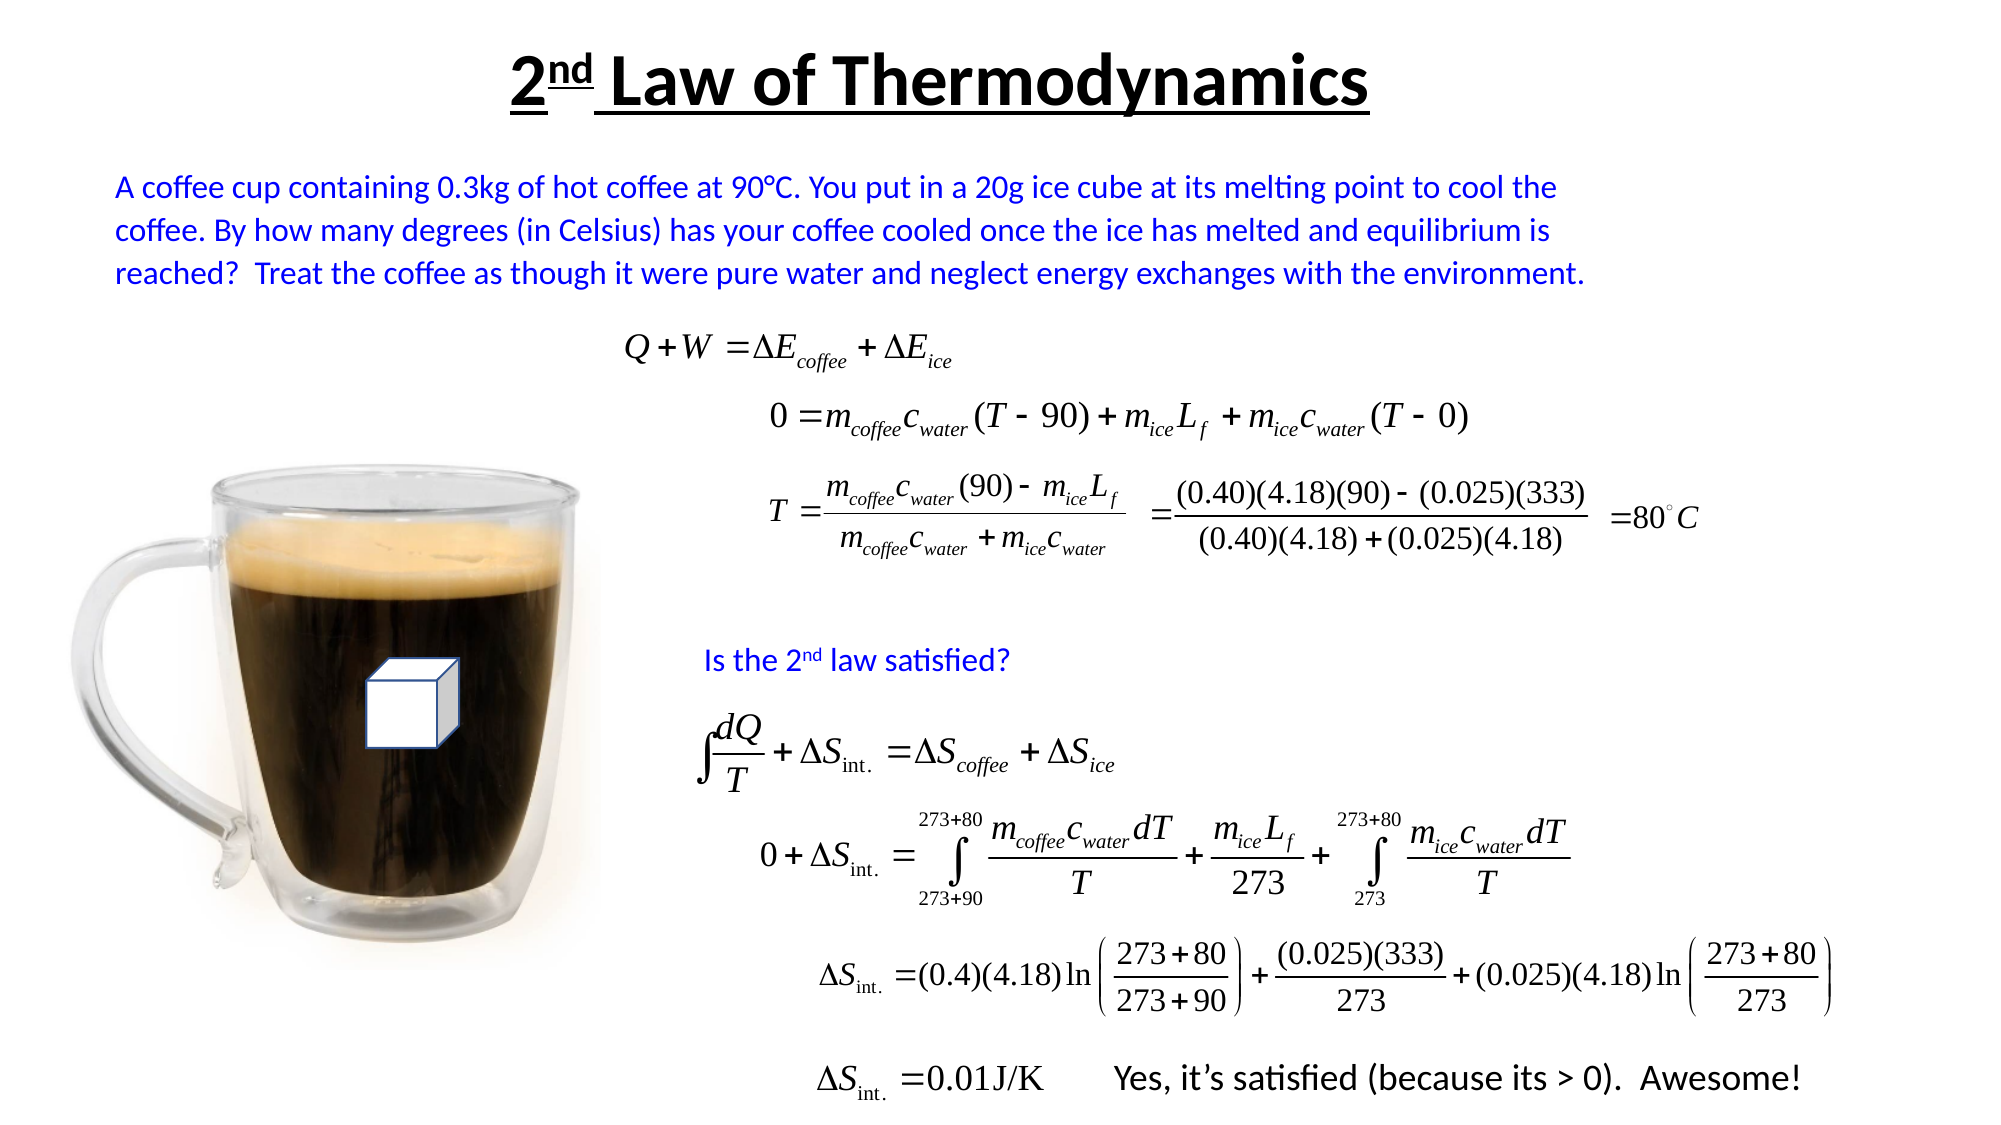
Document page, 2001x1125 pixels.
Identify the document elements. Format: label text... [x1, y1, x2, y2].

text_box 2nd Law of Thermodynamics [494, 44, 1506, 155]
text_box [1603, 492, 1705, 537]
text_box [619, 322, 961, 380]
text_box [684, 703, 1121, 801]
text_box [810, 1054, 1054, 1110]
text_box Is the 2nd law satisfied? [689, 630, 1027, 686]
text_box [754, 804, 1577, 915]
text_box Yes, it’s satisfied (because its > 0). Awesome! [1099, 1045, 1818, 1106]
picture [60, 436, 601, 970]
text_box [764, 390, 1477, 449]
text_box A coffee cup containing 0.3kg of hot coffee at 90°C. You put in a 20g ice cube at its melting point to cool the coffee. By how many degrees (in Celsius) has your coffee cooled once the ice has melted and equilibrium is reached? Treat the coffee as though it were pure water and neglect energy exchanges with the environment. [100, 155, 1655, 299]
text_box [764, 463, 1134, 566]
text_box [813, 930, 1843, 1024]
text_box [1143, 472, 1595, 563]
